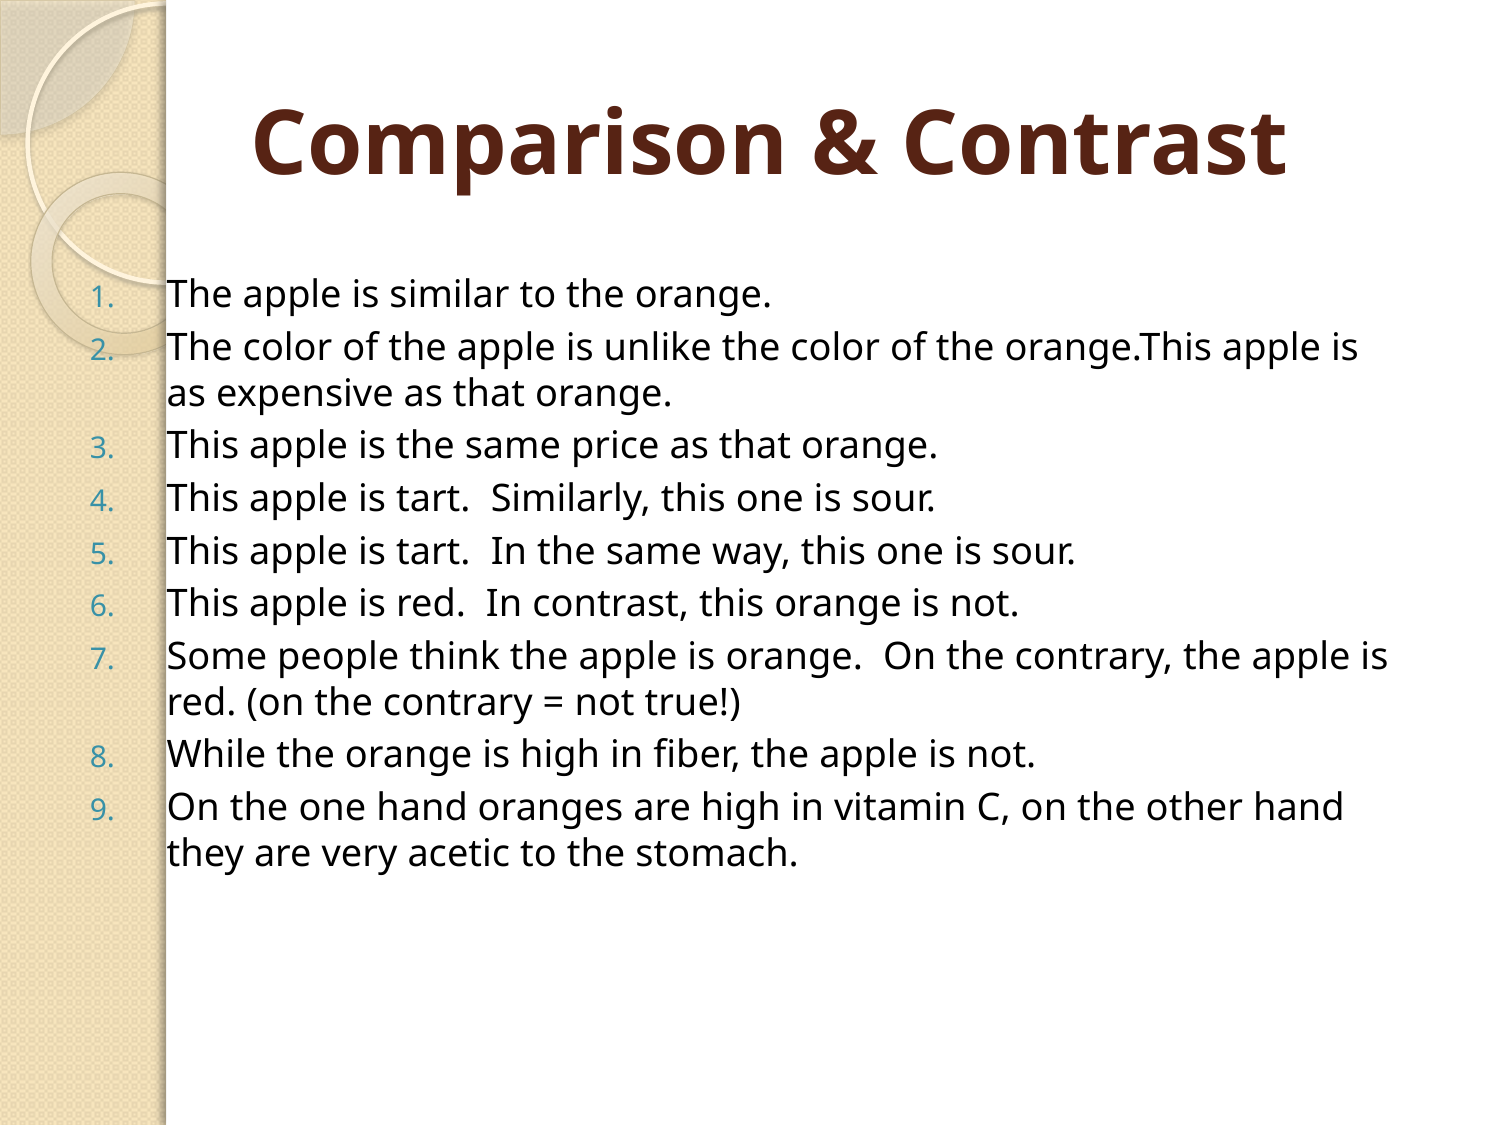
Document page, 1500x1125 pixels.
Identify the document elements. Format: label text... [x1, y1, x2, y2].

list The apple is similar to the orange. The color of the apple is unlike the color of the orange.This apple is as expensive as that orange. This apple is the same price as that orange. This apple is tart. Similarly, this one is sour. This apple is tart. In the same way, this one is sour. This apple is red. In contrast, this orange is not. Some people think the apple is orange. On the contrary, the apple is red. (on the contrary = not true!) While the orange is high in fiber, the apple is not. On the one hand oranges are high in vitamin C, on the other hand they are very acetic to the stomach. [75, 262, 1425, 938]
title Comparison & Contrast [235, 45, 1466, 233]
